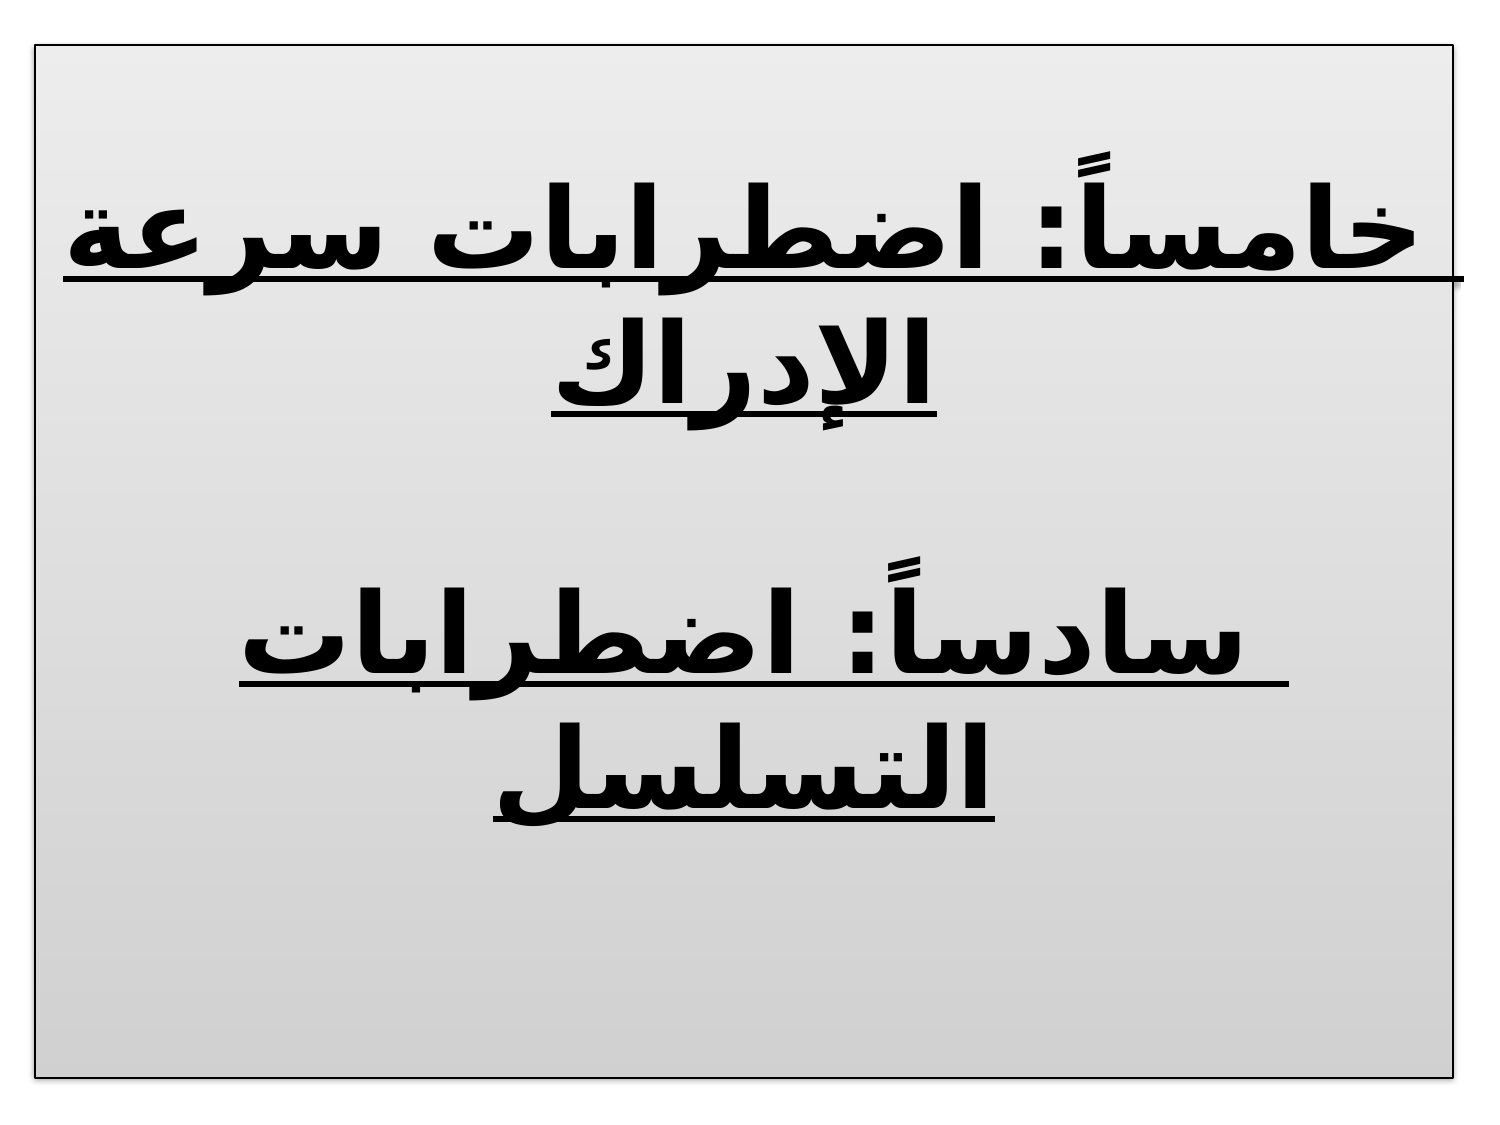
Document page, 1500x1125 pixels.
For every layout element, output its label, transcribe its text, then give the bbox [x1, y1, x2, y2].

title خامساً: اضطرابات سرعة الإدراك سادساً: اضطرابات التسلسل [34, 44, 1454, 1079]
